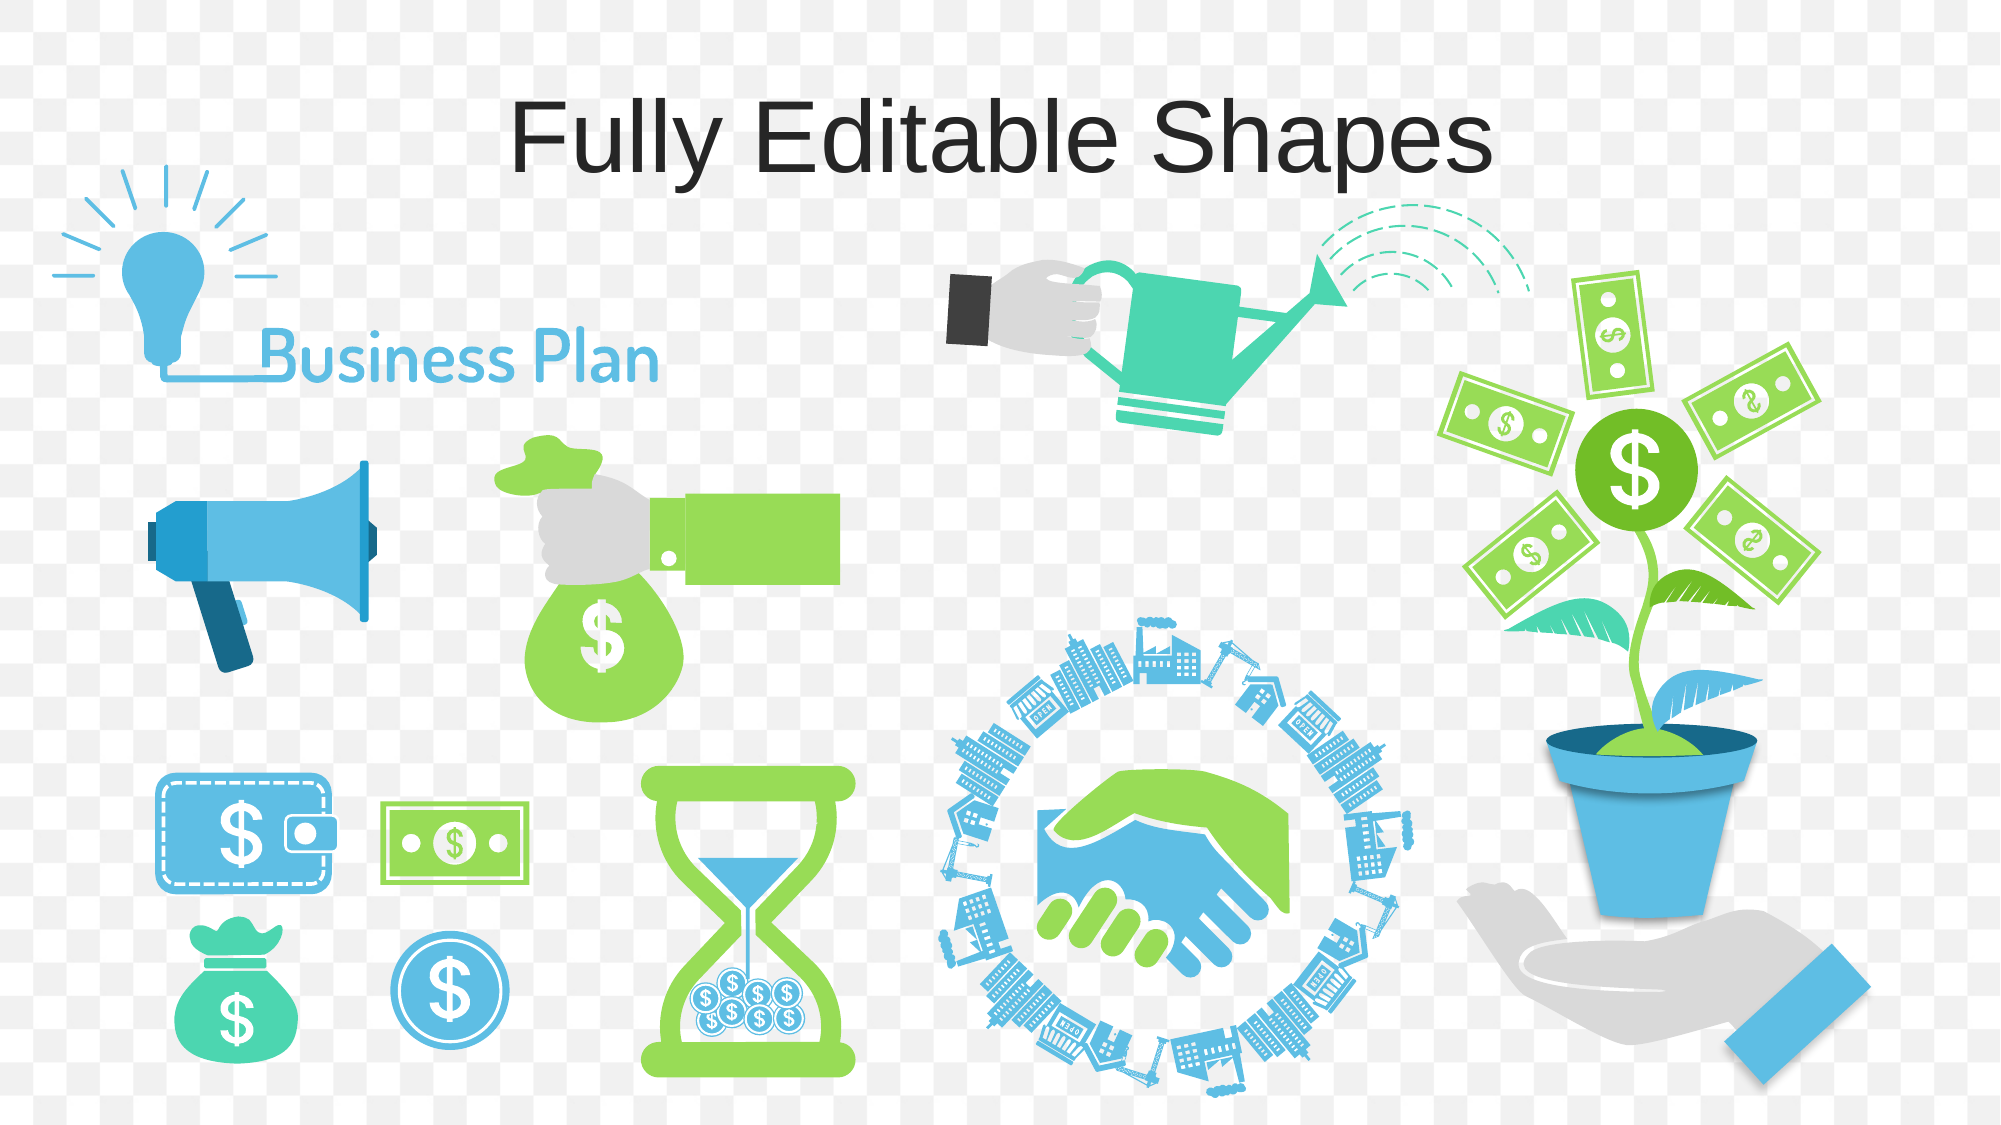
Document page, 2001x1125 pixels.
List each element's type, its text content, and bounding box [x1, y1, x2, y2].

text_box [975, 193, 1532, 518]
list Fully Editable Shapes [53, 82, 1952, 202]
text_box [155, 772, 339, 895]
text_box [939, 616, 1413, 1096]
text_box [379, 800, 530, 886]
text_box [570, 742, 926, 1102]
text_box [51, 164, 657, 384]
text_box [501, 433, 841, 729]
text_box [390, 930, 510, 1050]
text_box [159, 914, 315, 1068]
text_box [147, 460, 377, 673]
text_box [1444, 273, 1814, 918]
picture [0, 0, 2001, 1125]
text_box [1456, 882, 1871, 1058]
